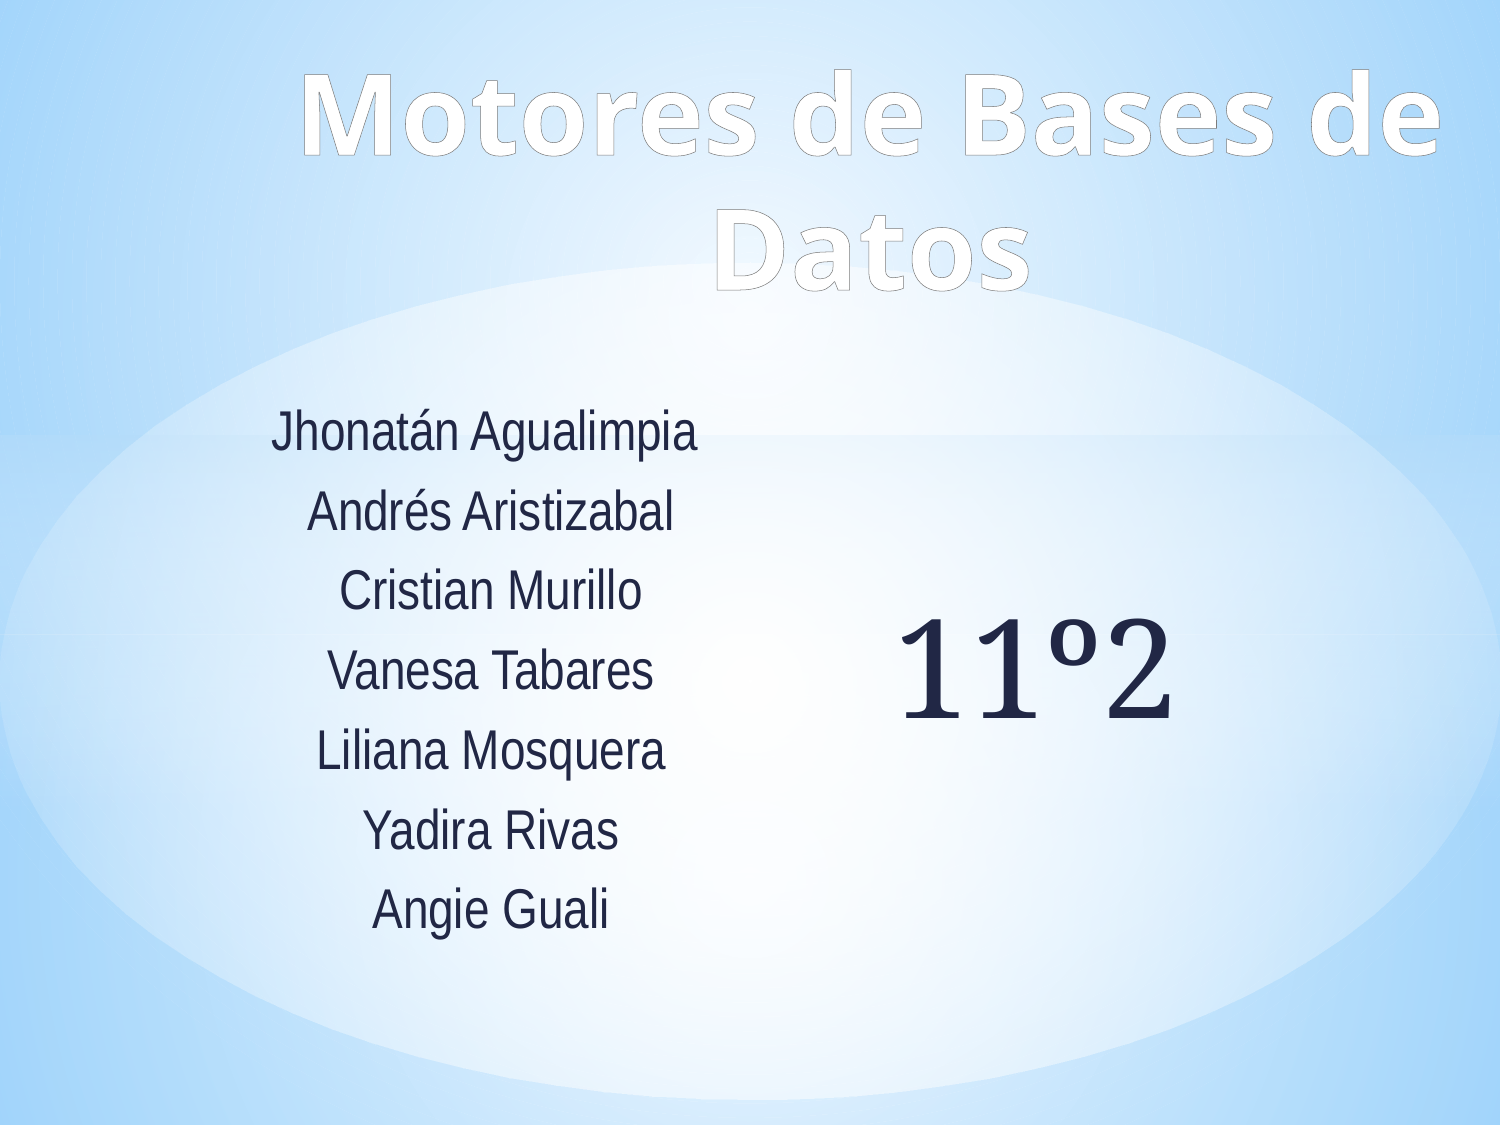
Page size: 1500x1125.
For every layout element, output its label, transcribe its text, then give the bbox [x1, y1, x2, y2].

subtitle Jhonatán Agualimpia Andrés Aristizabal Cristian Murillo Vanesa Tabares Liliana Mosquera Yadira Rivas Angie Guali [35, 386, 960, 1067]
text_box Motores de Bases de Datos [279, 35, 1461, 321]
text_box 11º2 [878, 574, 1254, 754]
